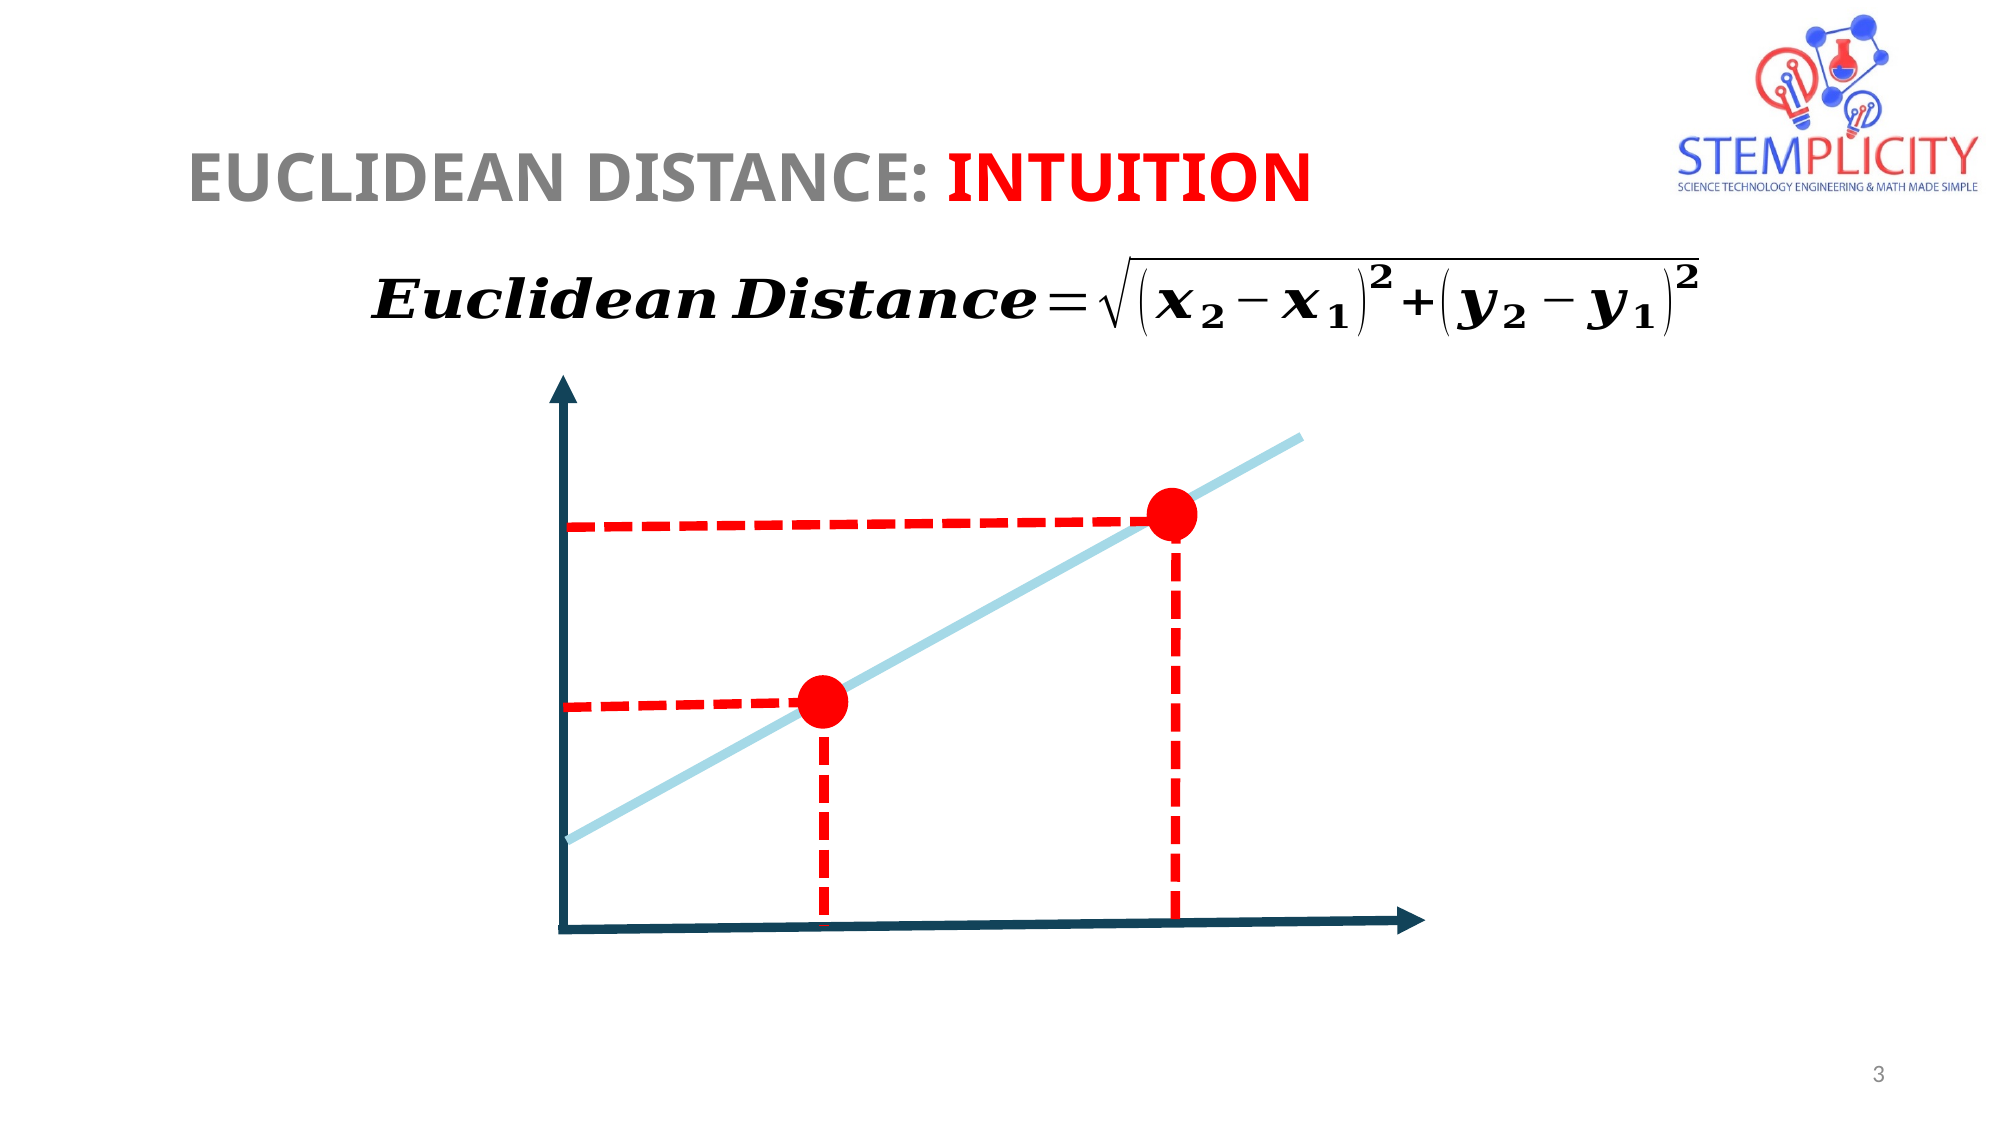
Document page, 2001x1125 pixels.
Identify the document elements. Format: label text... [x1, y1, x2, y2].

text_box EUCLIDEAN DISTANCE: INTUITION [174, 98, 1426, 262]
picture [1670, 7, 1986, 201]
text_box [568, 919, 822, 930]
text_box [563, 701, 831, 708]
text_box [566, 436, 1303, 842]
slide_number 3 [1433, 1042, 1900, 1103]
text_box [566, 520, 1176, 528]
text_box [826, 919, 1426, 930]
